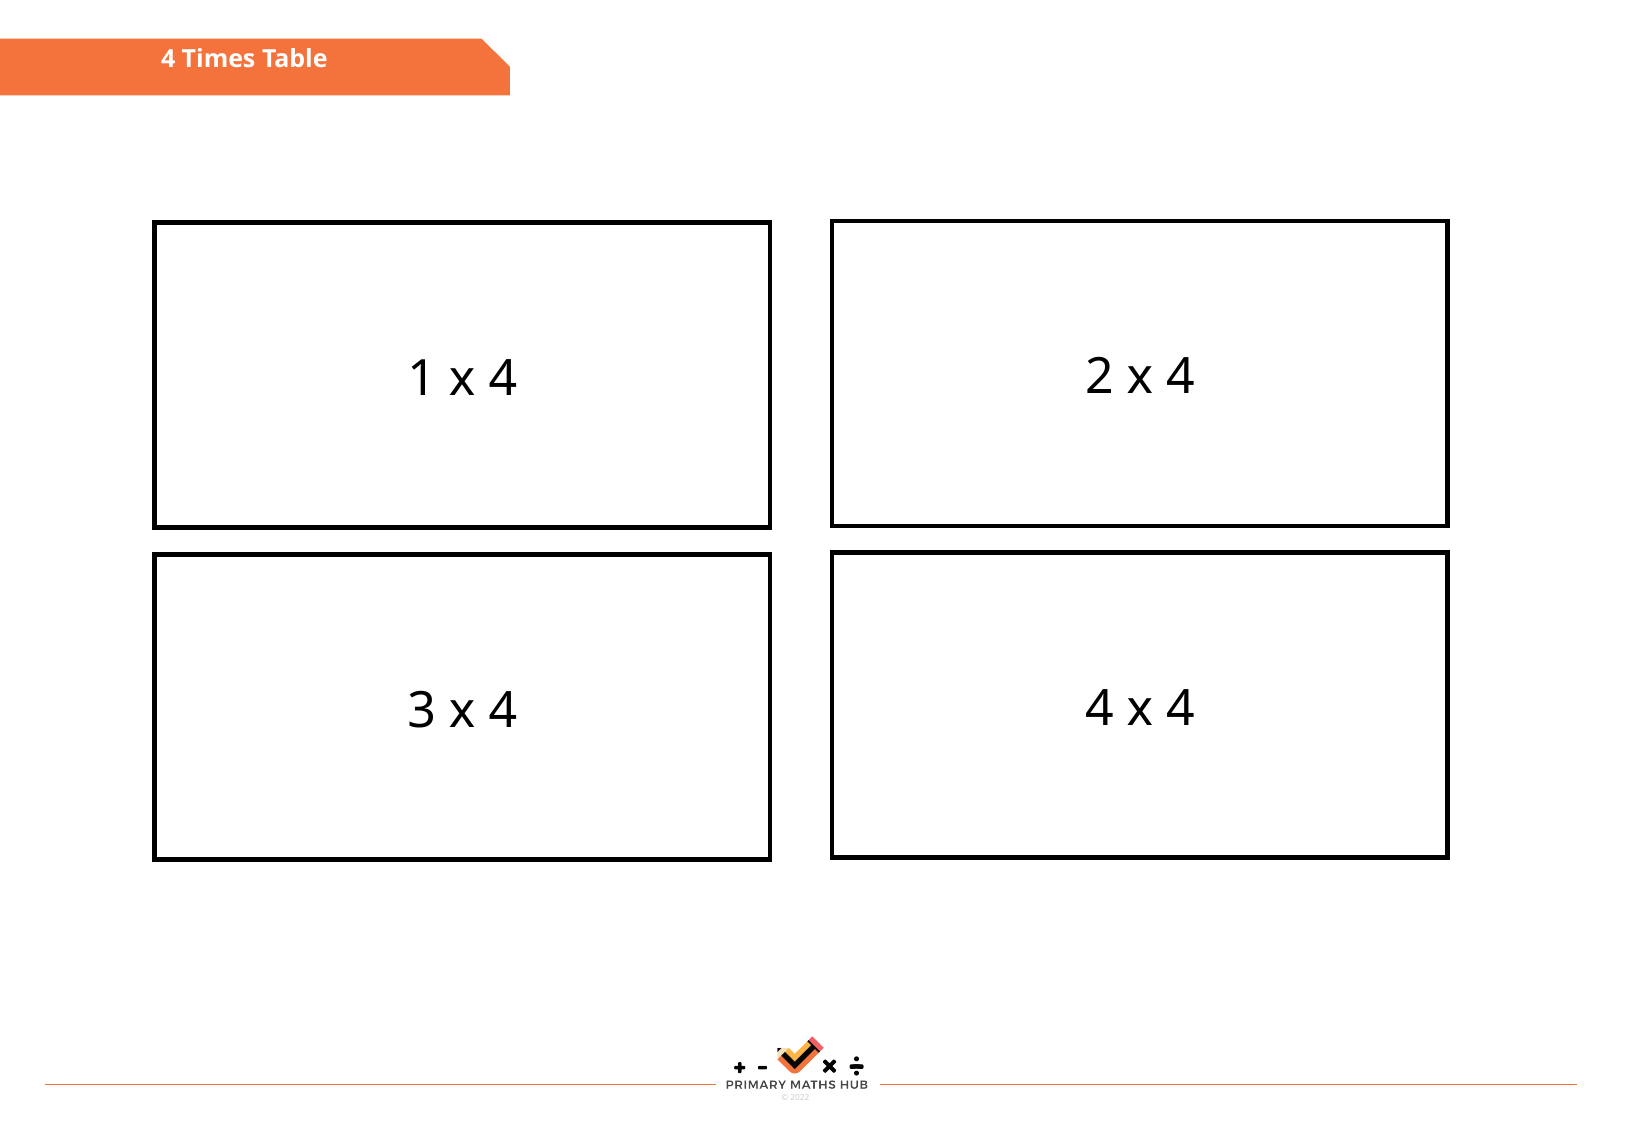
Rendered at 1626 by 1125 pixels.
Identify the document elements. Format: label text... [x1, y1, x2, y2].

text_box 2 x 4 [831, 220, 1449, 527]
text_box © 2022 [720, 1084, 870, 1110]
text_box 4 Times Table [0, 37, 511, 97]
text_box 1 x 4 [153, 222, 771, 529]
text_box 3 x 4 [153, 553, 771, 860]
text_box 4 x 4 [831, 552, 1449, 859]
picture [722, 1034, 872, 1094]
